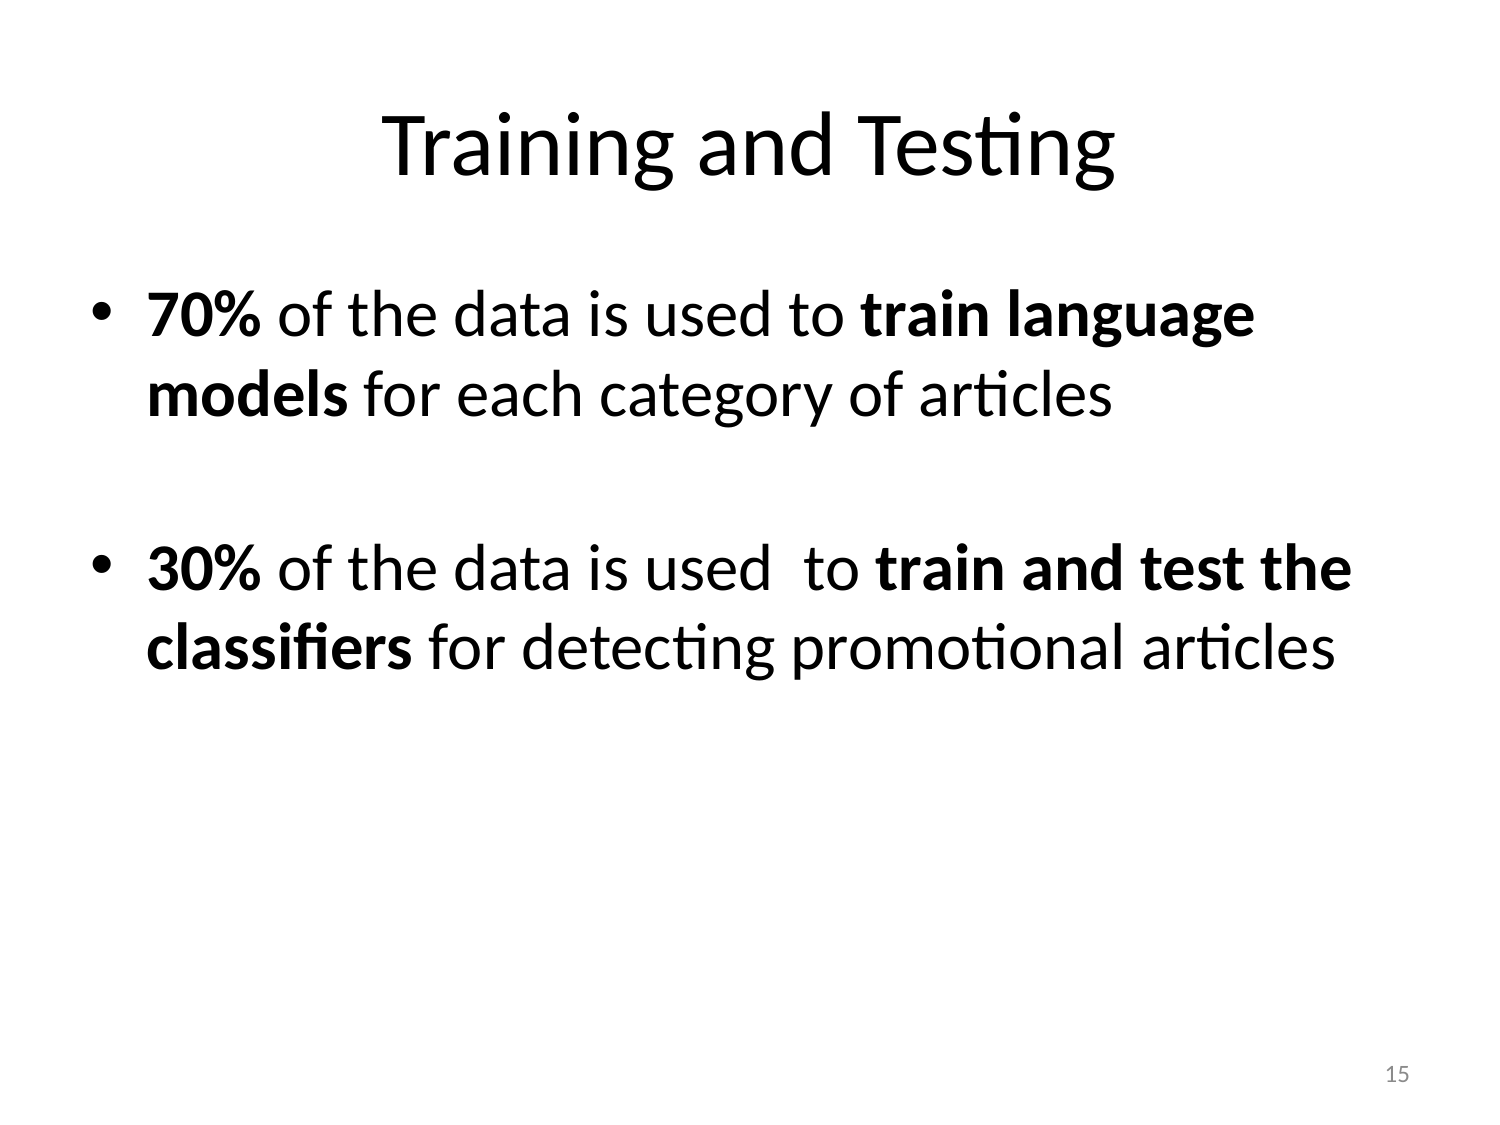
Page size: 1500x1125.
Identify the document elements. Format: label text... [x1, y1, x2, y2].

title Training and Testing [75, 45, 1425, 233]
list 70% of the data is used to train language models for each category of articles 30% of the data is used to train and test the classifiers for detecting promotional articles [75, 262, 1425, 1005]
slide_number 15 [1074, 1042, 1425, 1103]
